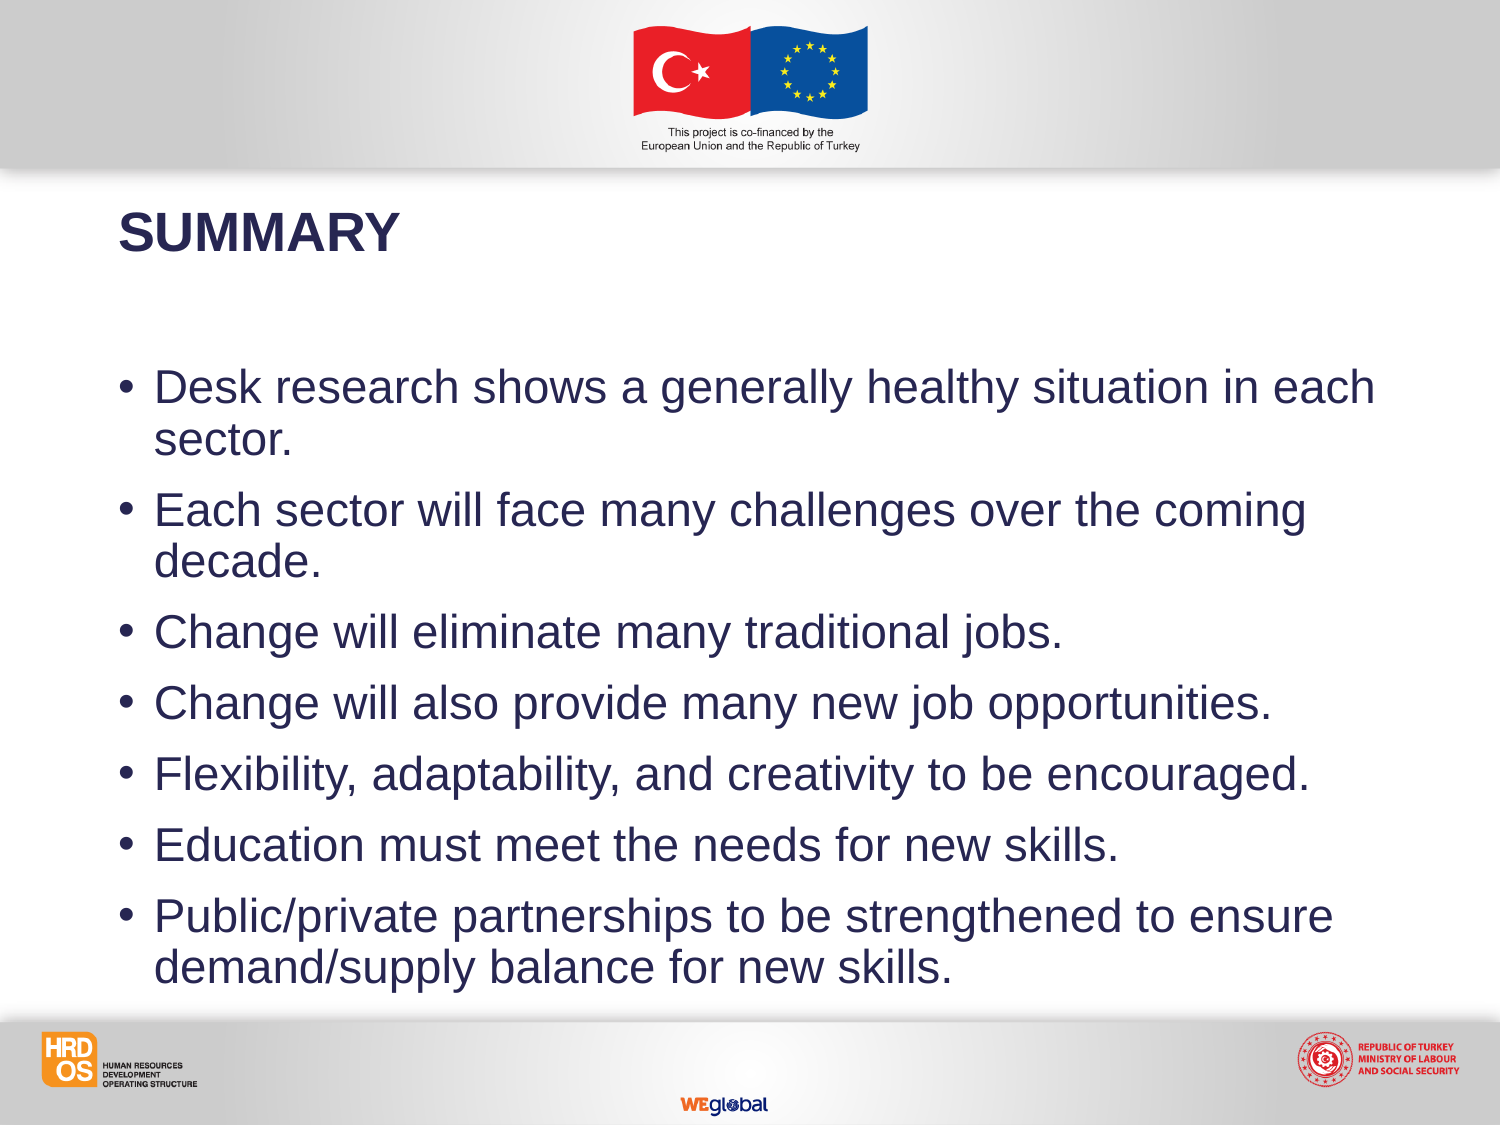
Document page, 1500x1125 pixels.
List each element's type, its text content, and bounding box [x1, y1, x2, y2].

list SUMMARY Desk research shows a generally healthy situation in each sector. Each sector will face many challenges over the coming decade. Change will eliminate many traditional jobs. Change will also provide many new job opportunities. Flexibility, adaptability, and creativity to be encouraged. Education must meet the needs for new skills. Public/private partnerships to be strengthened to ensure demand/supply balance for new skills. [103, 196, 1397, 1005]
picture [0, 0, 1500, 1125]
